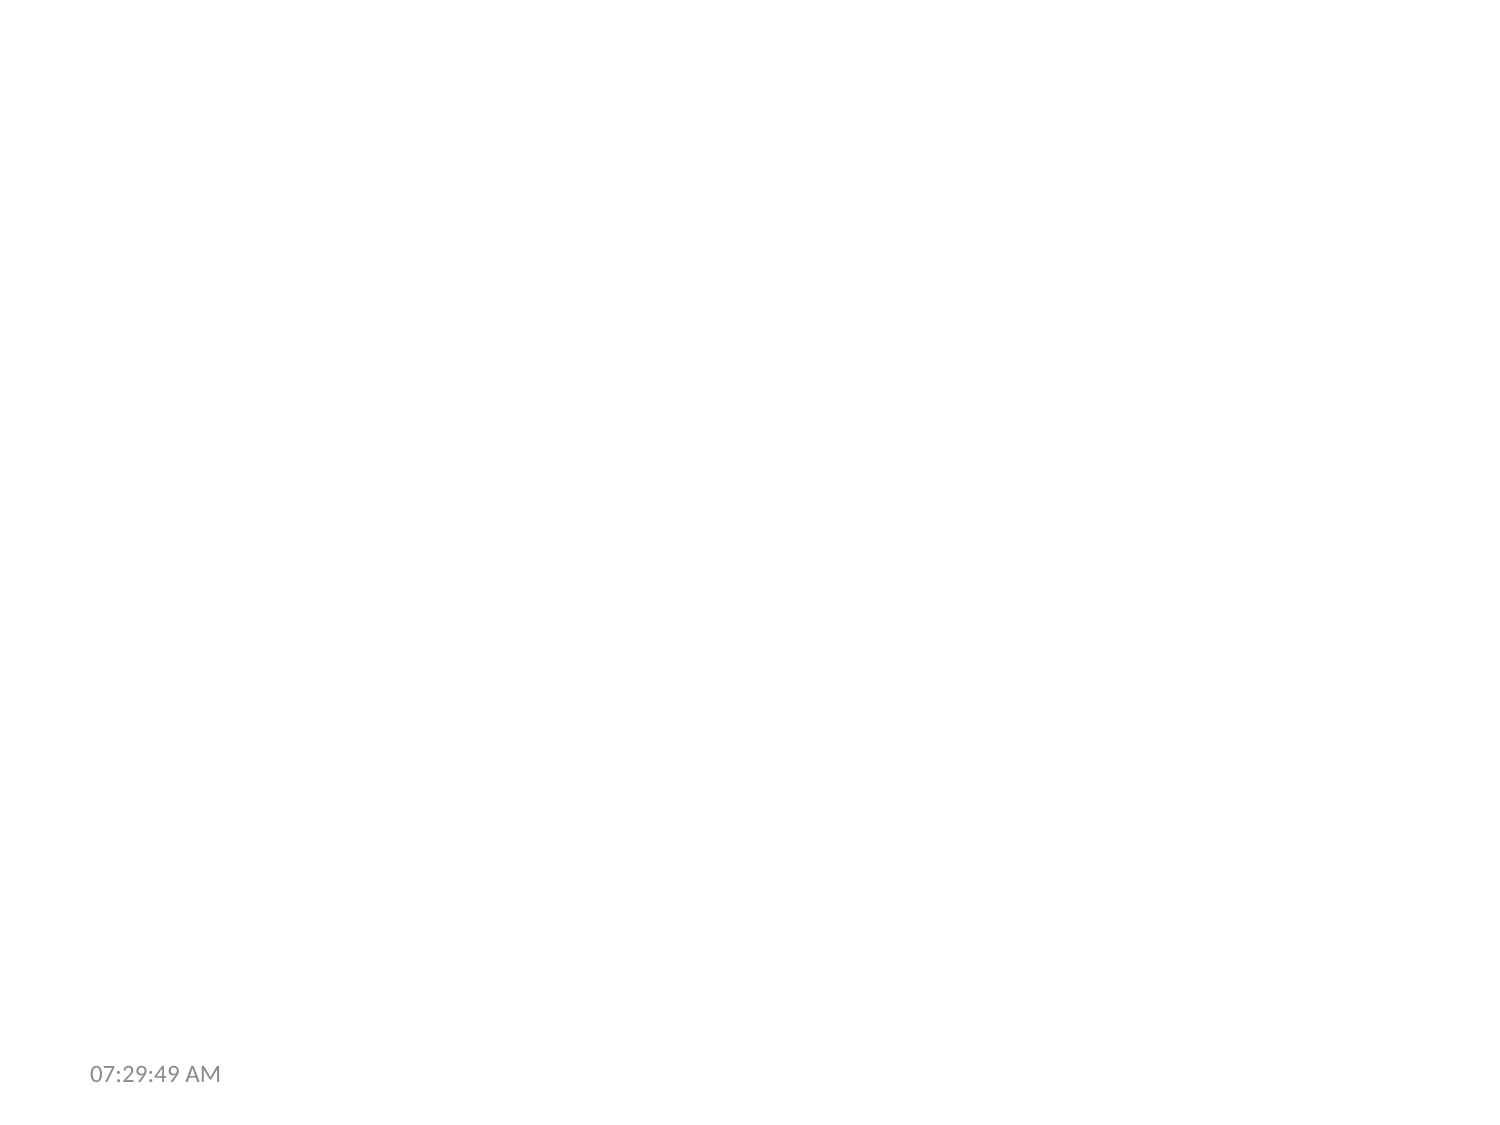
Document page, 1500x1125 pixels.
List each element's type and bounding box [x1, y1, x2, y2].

slide_number [75, 1042, 425, 1103]
